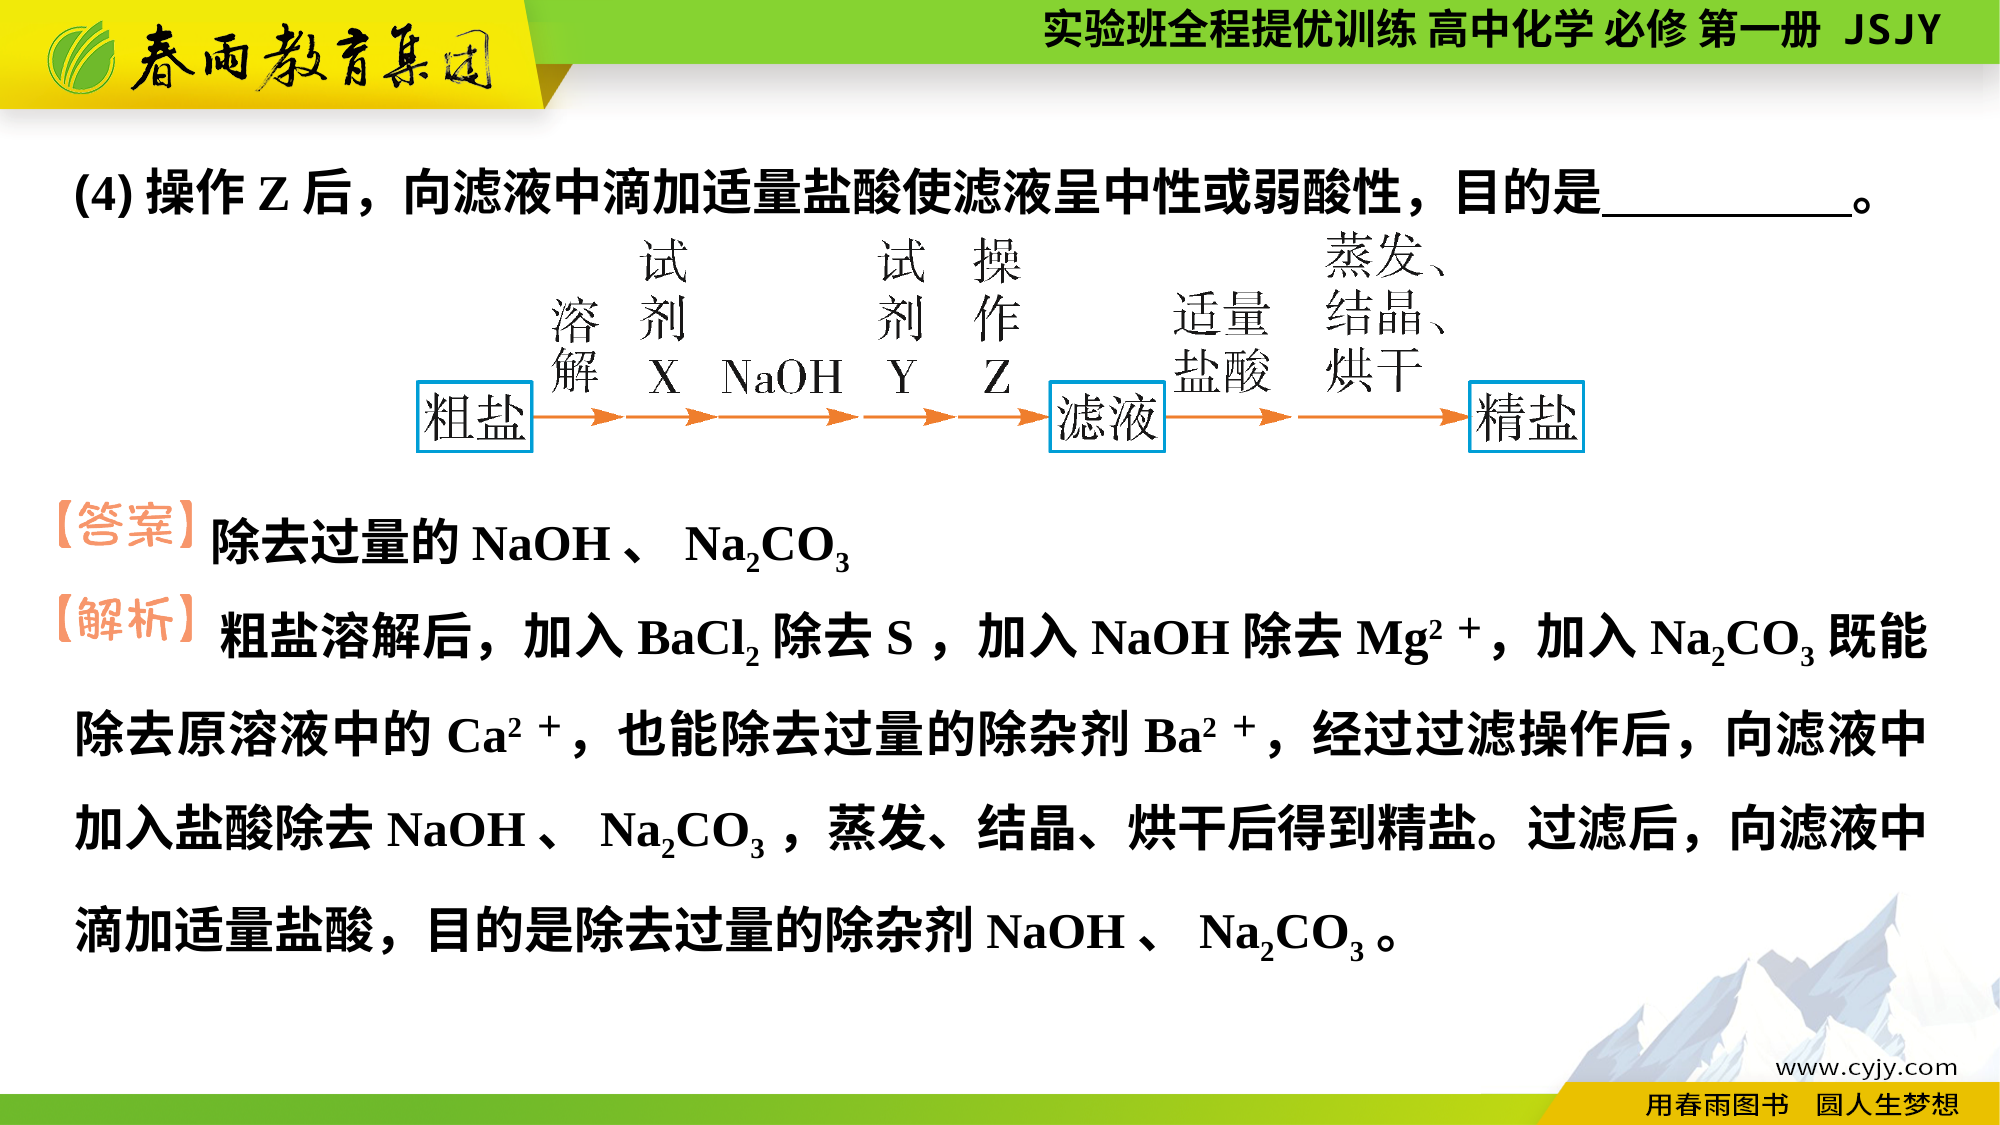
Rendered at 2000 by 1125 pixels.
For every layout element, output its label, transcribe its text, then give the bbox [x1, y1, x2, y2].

text_box 除去过量的NaOH、Na2CO3 [59, 468, 1944, 586]
list (4)操作Z后，向滤液中滴加适量盐酸使滤液呈中性或弱酸性，目的是 。 [59, 122, 1944, 229]
picture [0, 0, 2000, 1125]
